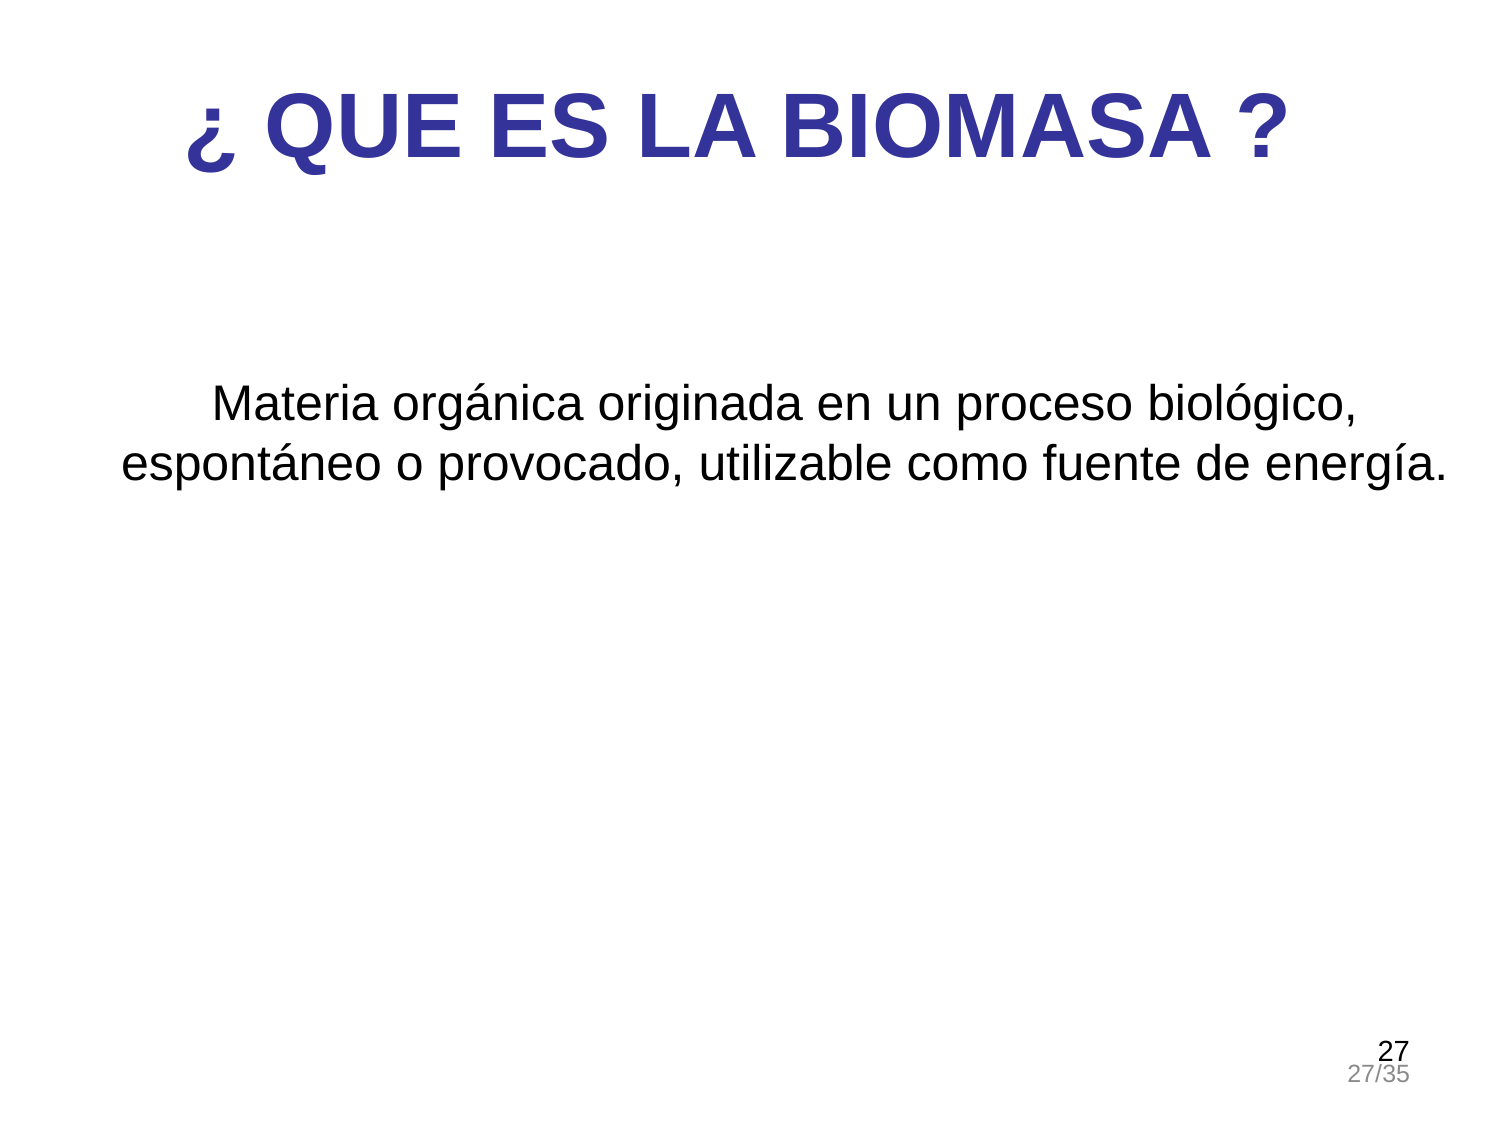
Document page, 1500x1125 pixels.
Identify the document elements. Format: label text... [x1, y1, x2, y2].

slide_number 27 [1074, 1024, 1426, 1103]
text_box ¿ QUE ES LA BIOMASA ? [117, 58, 1360, 184]
text_box Materia orgánica originada en un proceso biológico, espontáneo o provocado, utilizable como fuente de energía. [105, 363, 1465, 498]
